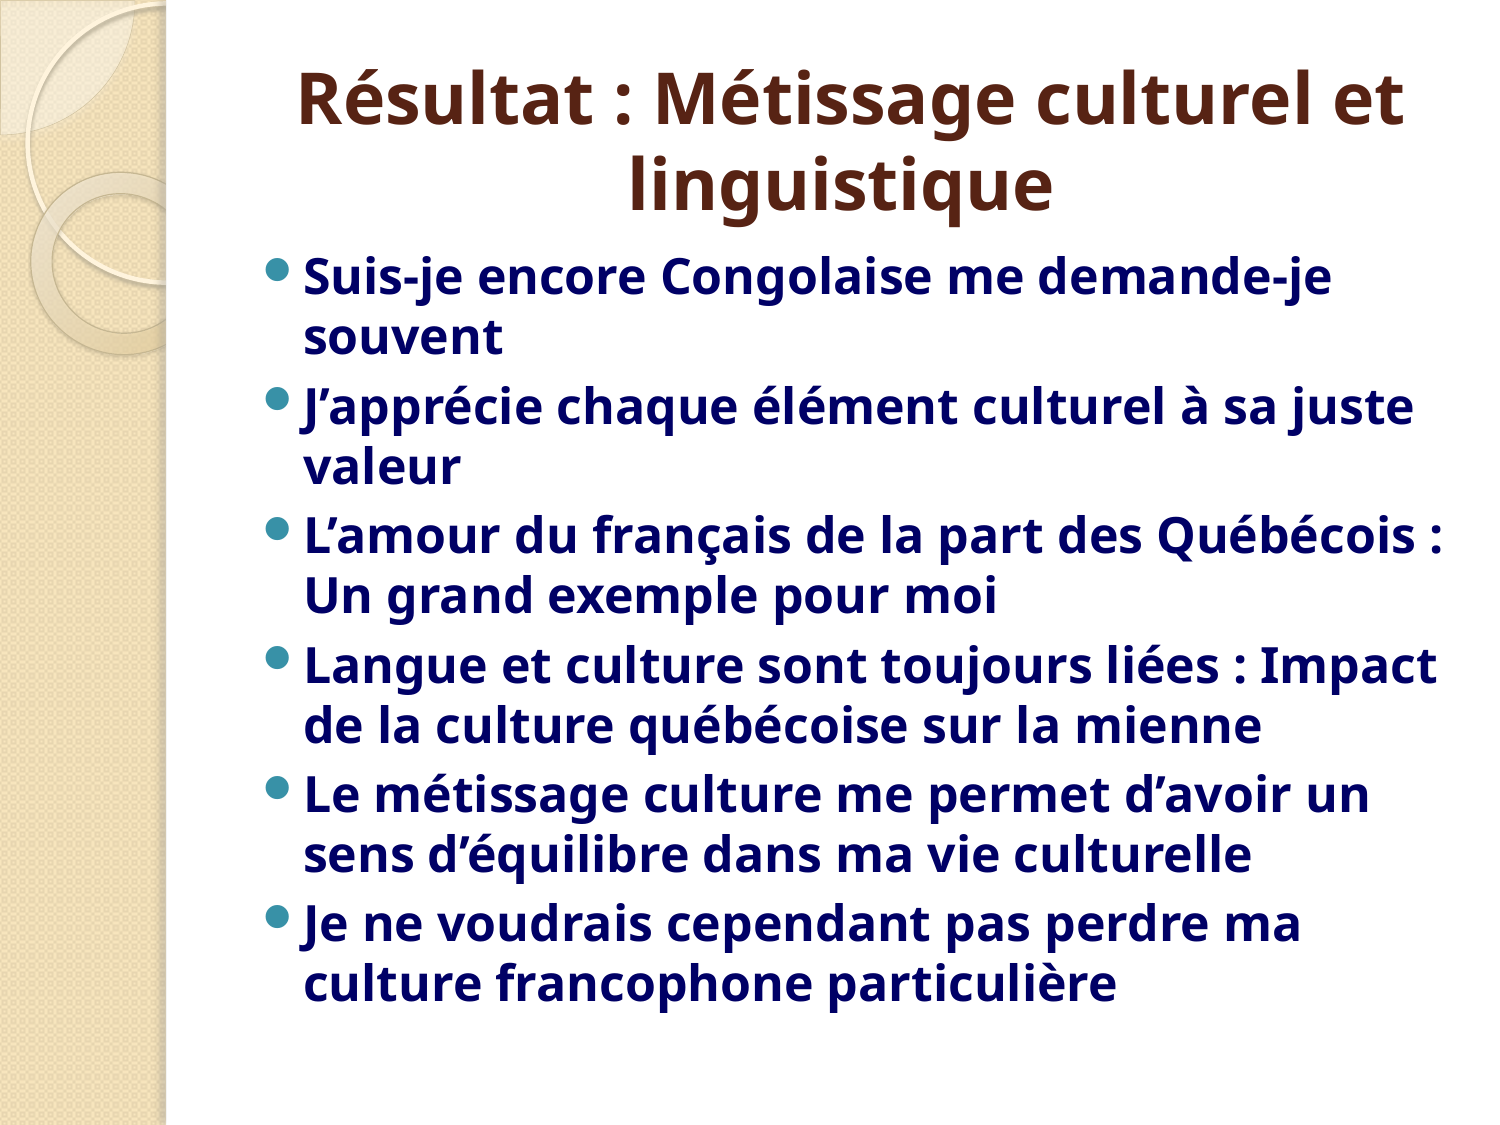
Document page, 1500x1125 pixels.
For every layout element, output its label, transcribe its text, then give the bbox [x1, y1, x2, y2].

title Résultat : Métissage culturel et linguistique [235, 45, 1466, 233]
list Suis-je encore Congolaise me demande-je souvent J’apprécie chaque élément culturel à sa juste valeur L’amour du français de la part des Québécois : Un grand exemple pour moi Langue et culture sont toujours liées : Impact de la culture québécoise sur la mienne Le métissage culture me permet d’avoir un sens d’équilibre dans ma vie culturelle Je ne voudrais cependant pas perdre ma culture francophone particulière [235, 237, 1466, 1025]
